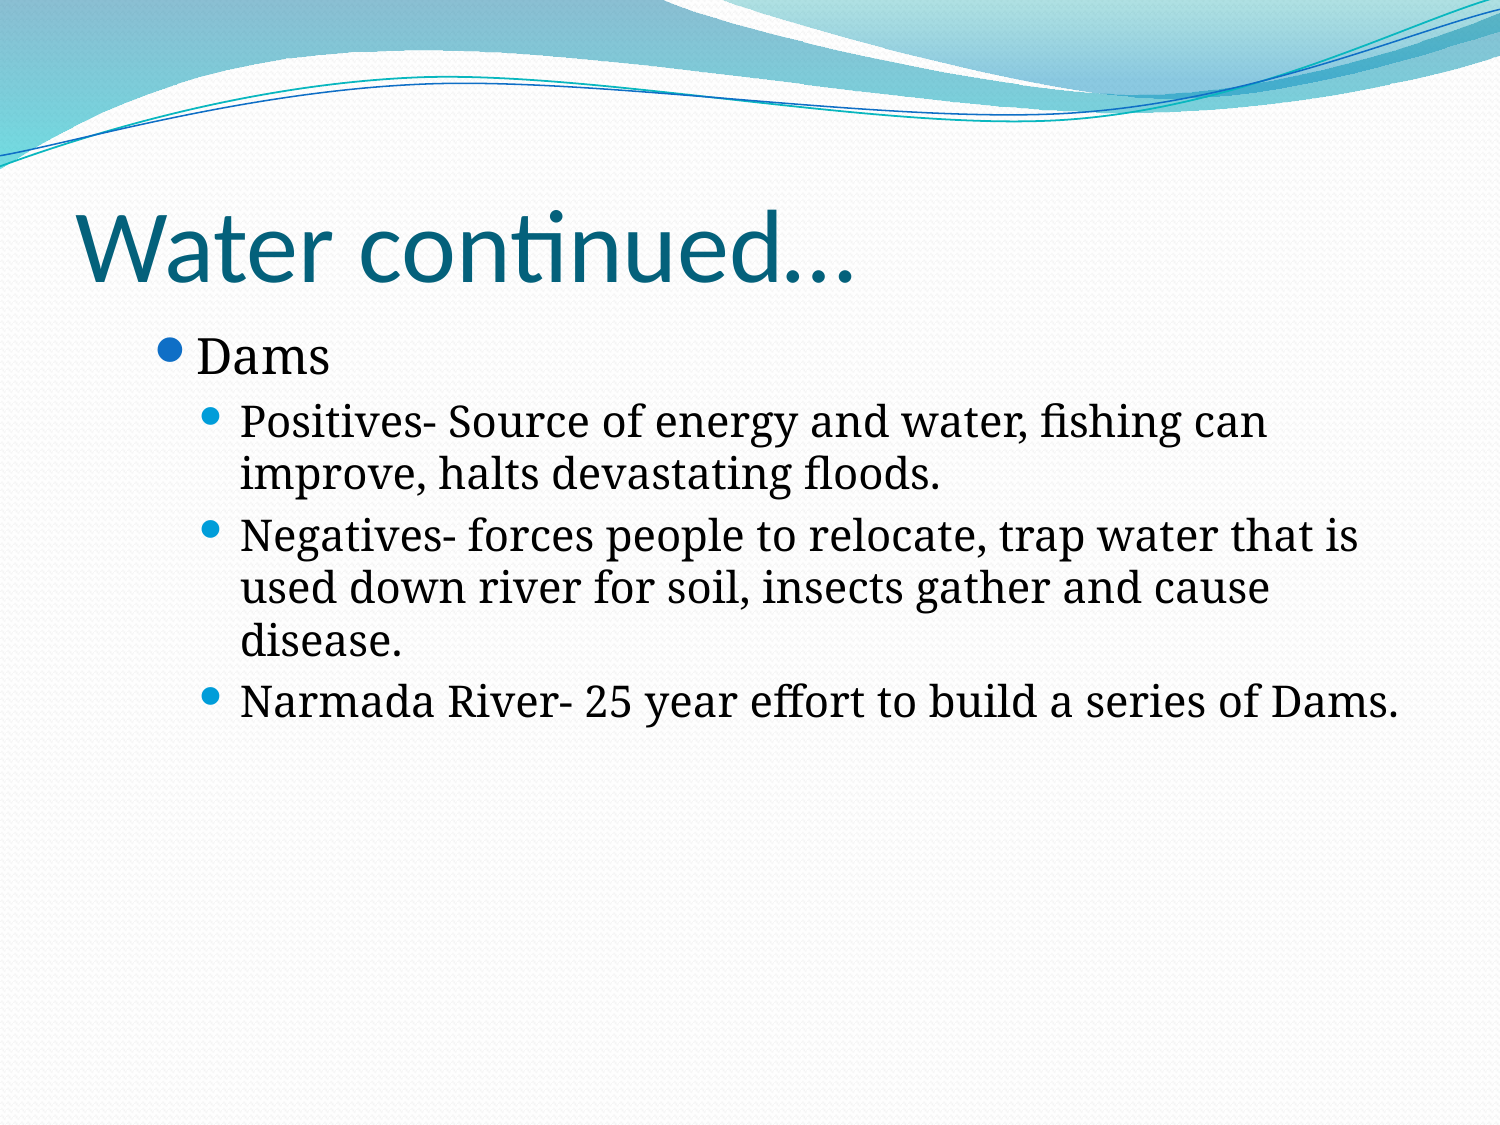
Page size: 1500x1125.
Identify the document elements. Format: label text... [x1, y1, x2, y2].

list Dams Positives- Source of energy and water, fishing can improve, halts devastating floods. Negatives- forces people to relocate, trap water that is used down river for soil, insects gather and cause disease. Narmada River- 25 year effort to build a series of Dams. [75, 317, 1425, 1038]
title Water continued… [75, 115, 1425, 303]
